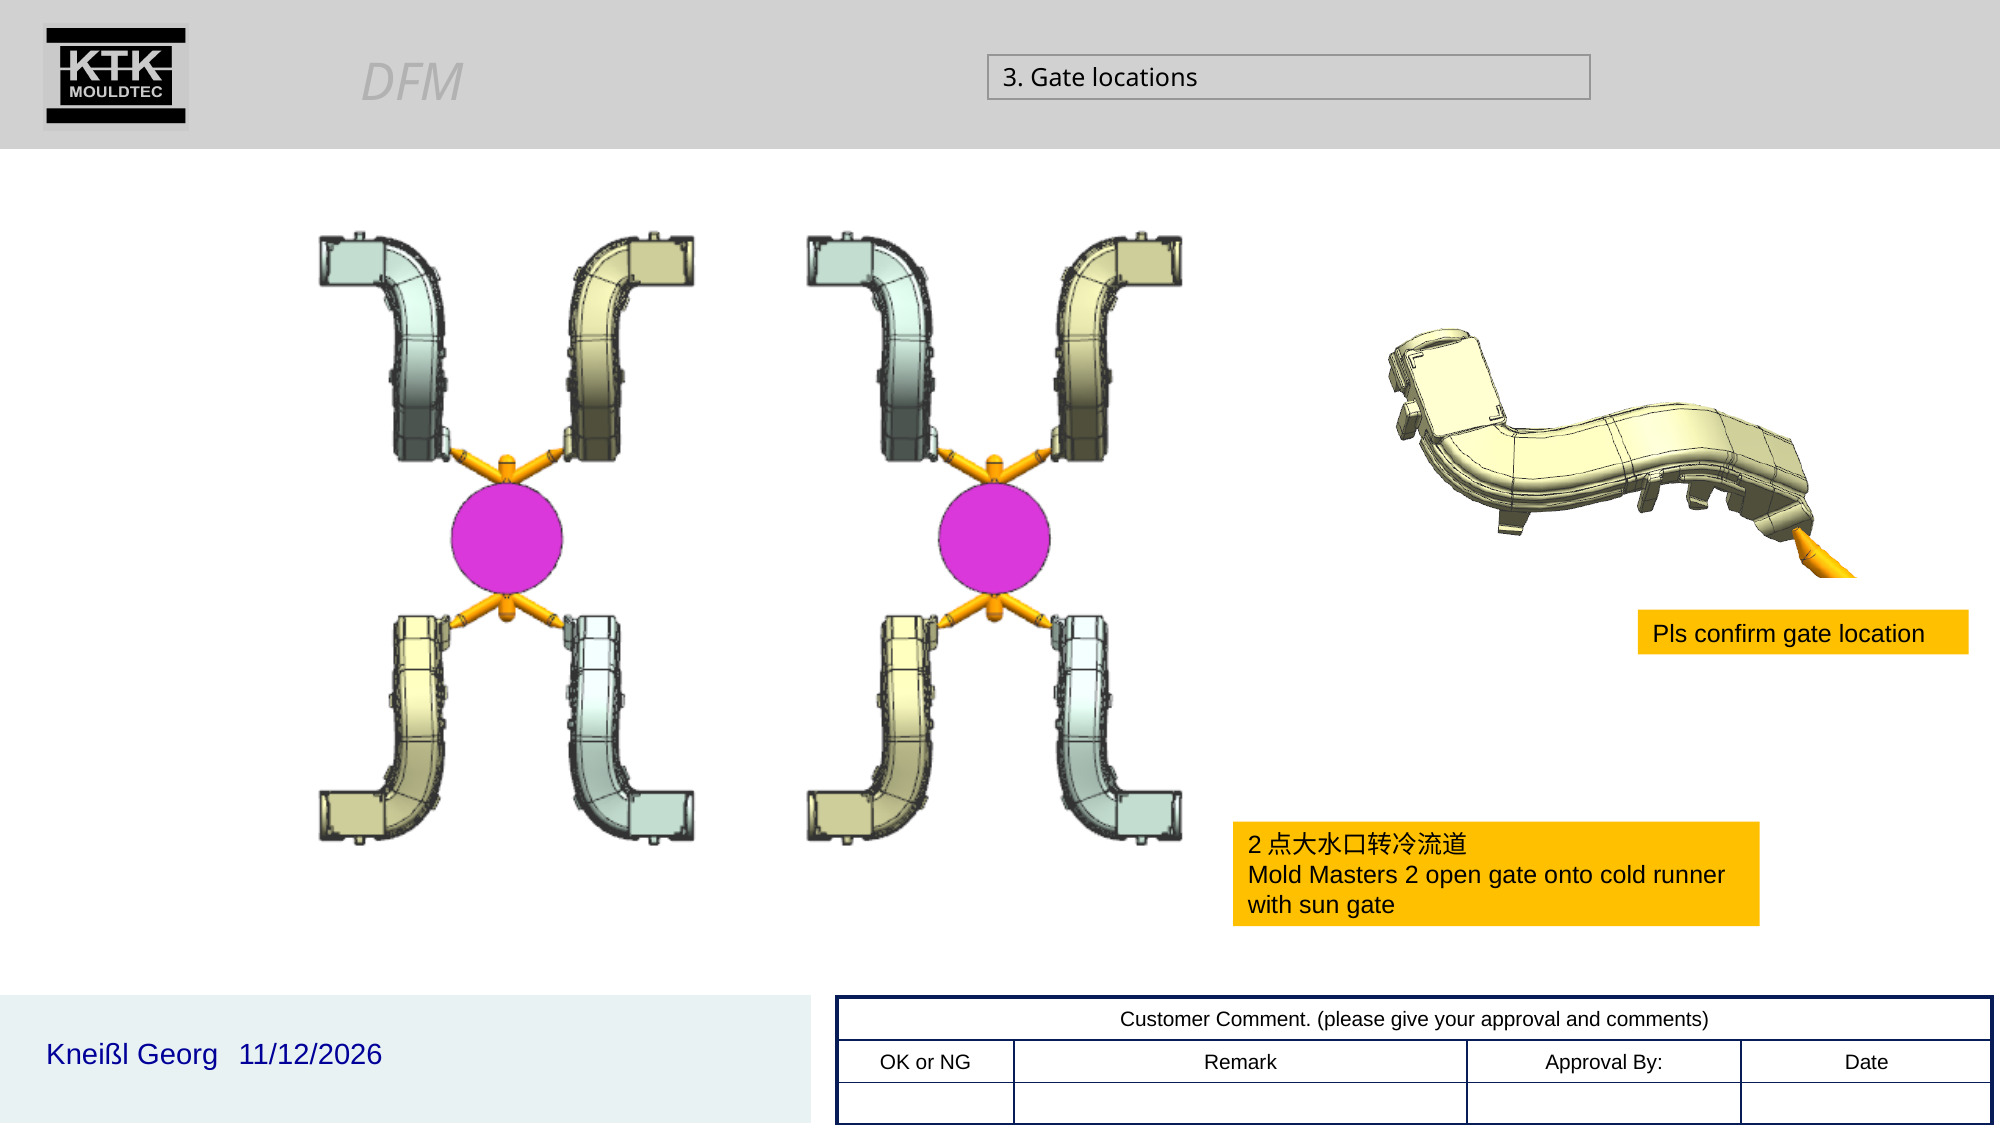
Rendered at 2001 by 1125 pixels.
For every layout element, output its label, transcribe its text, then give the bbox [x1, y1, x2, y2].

picture [1330, 302, 1858, 578]
text_box 2点大水口转冷流道 Mold Masters 2 open gate onto cold runner with sun gate [1233, 821, 1760, 927]
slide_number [188, 1027, 433, 1106]
picture [267, 184, 1234, 874]
text_box Pls confirm gate location [1637, 609, 1969, 655]
text_box 3. Gate locations [988, 54, 1591, 100]
